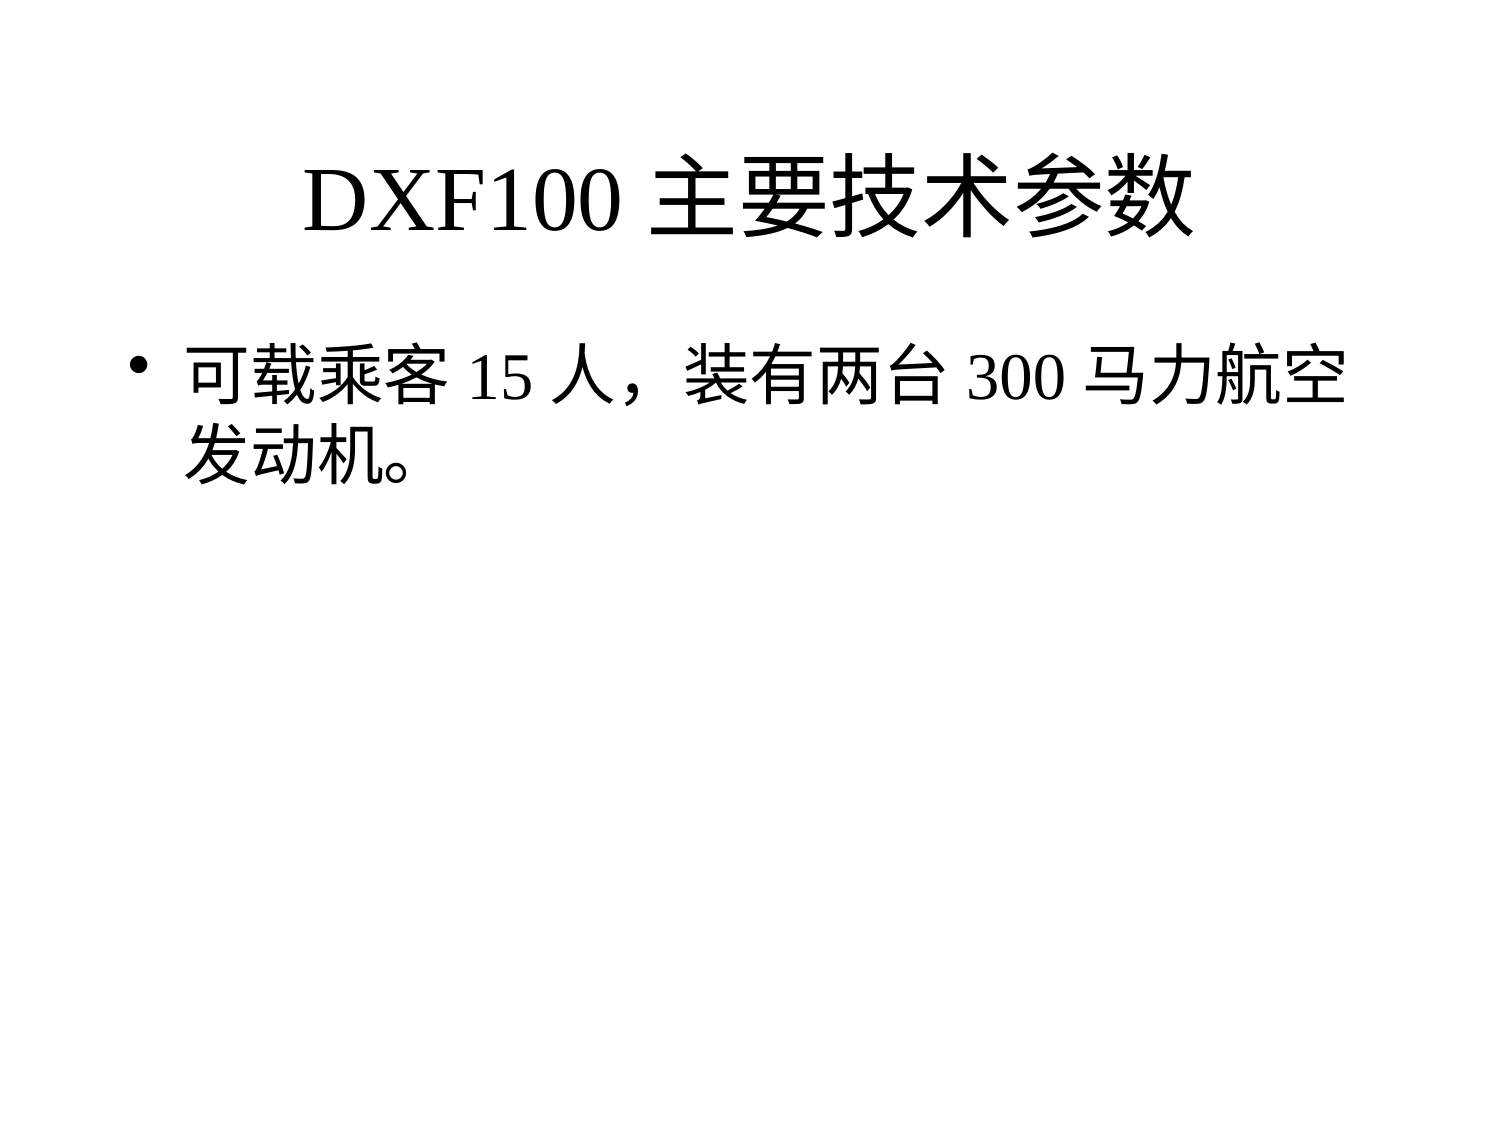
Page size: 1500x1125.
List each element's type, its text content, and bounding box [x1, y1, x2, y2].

list 可载乘客15人，装有两台300马力航空发动机。 [112, 324, 1388, 1000]
title DXF100主要技术参数 [112, 99, 1388, 288]
